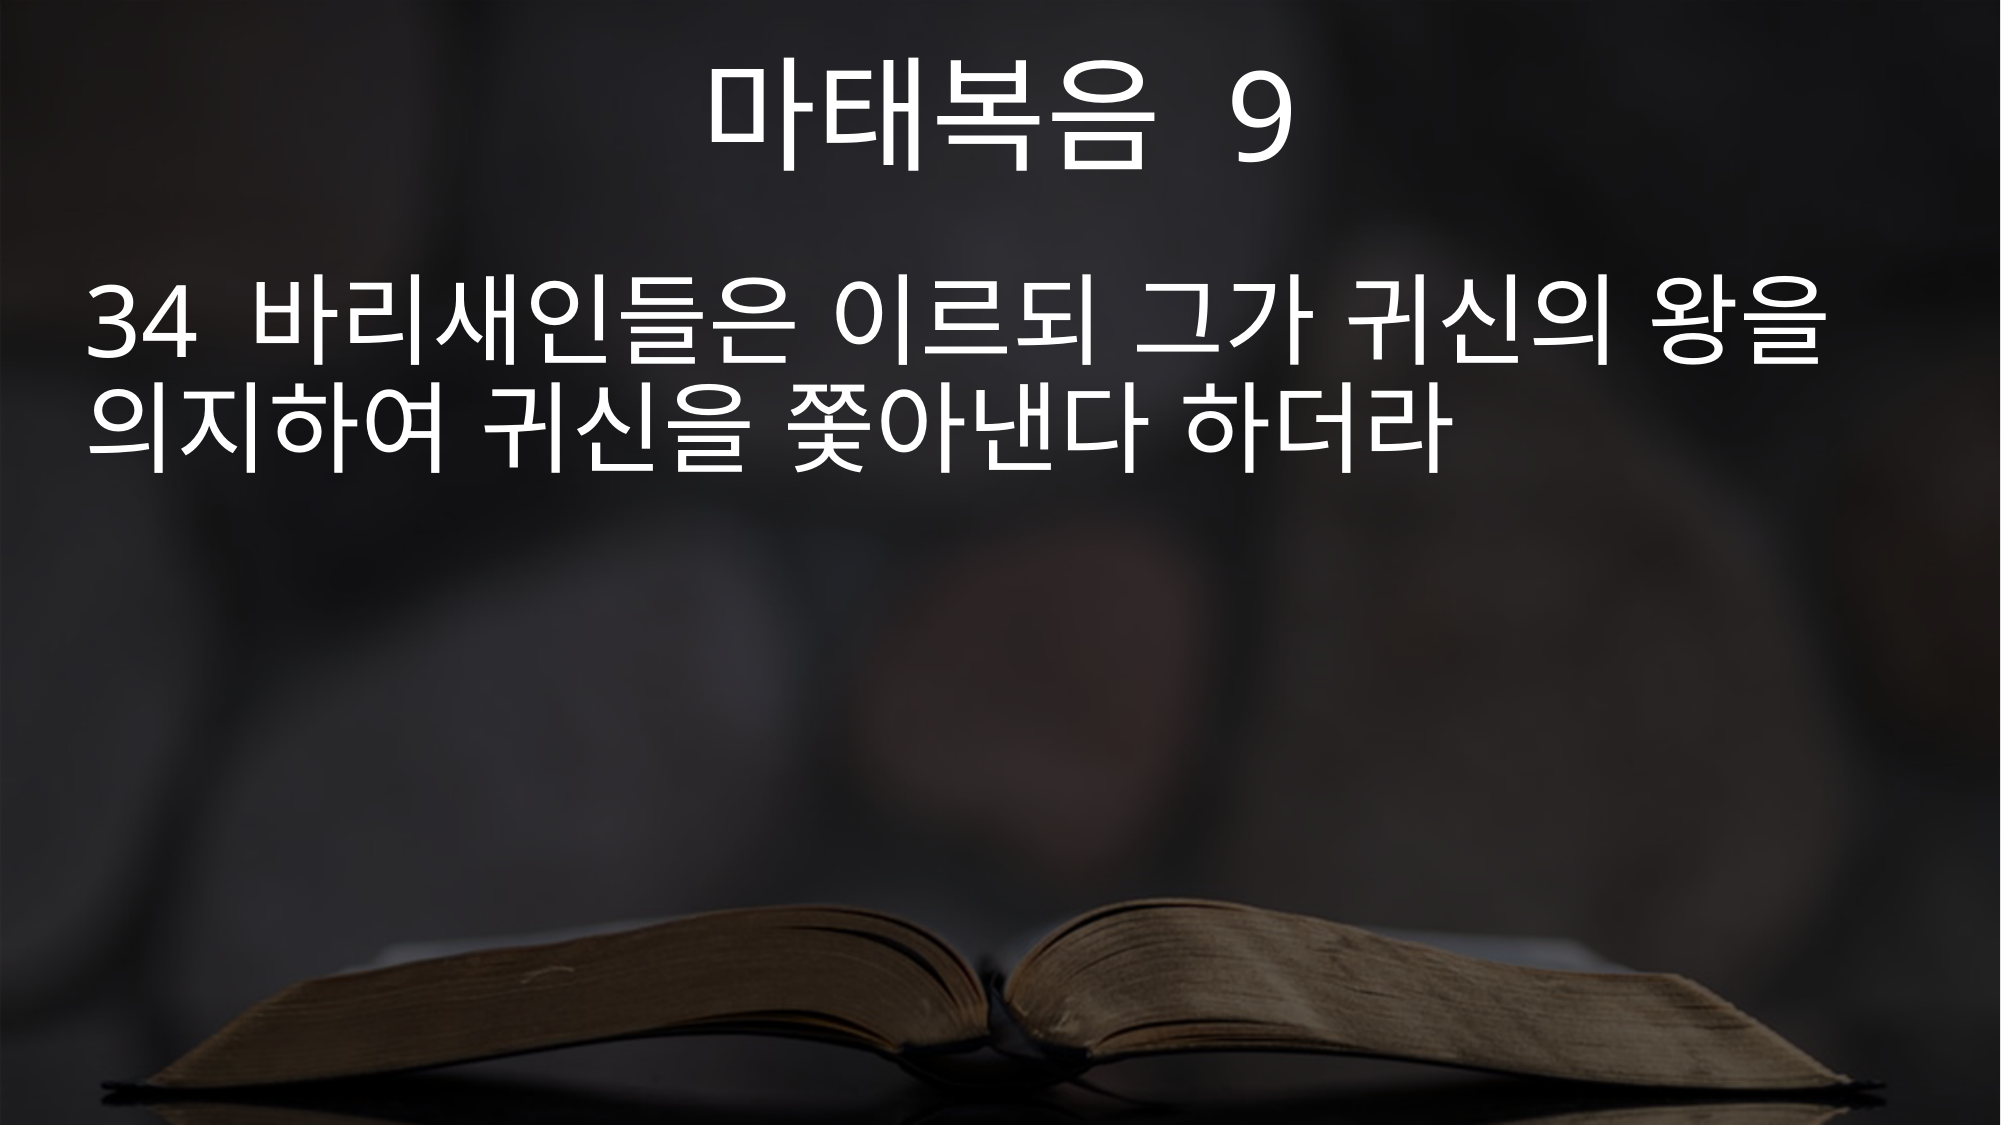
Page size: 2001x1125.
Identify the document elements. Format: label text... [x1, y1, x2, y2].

list 34 바리새인들은 이르되 그가 귀신의 왕을 의지하여 귀신을 쫓아낸다 하더라 [69, 263, 1953, 423]
footer 마태복음 9 [0, 32, 2000, 192]
picture [0, 0, 2001, 1125]
